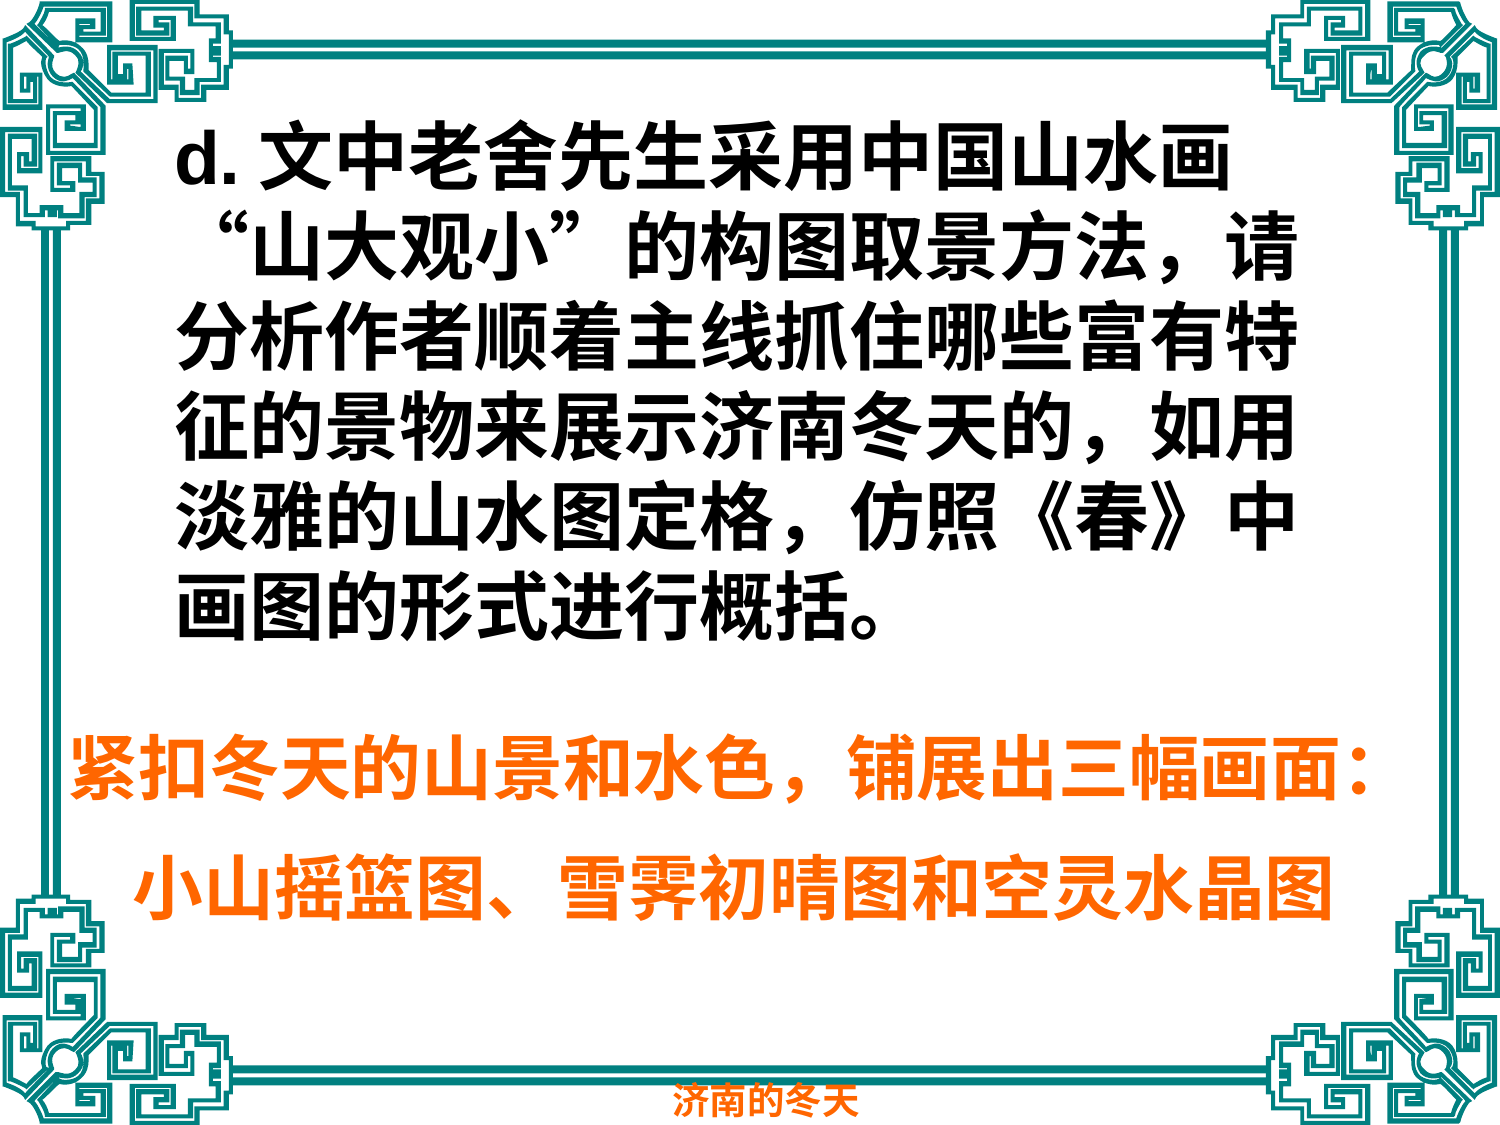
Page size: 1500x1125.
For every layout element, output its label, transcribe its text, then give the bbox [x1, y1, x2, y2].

text_box d.文中老舍先生采用中国山水画“山大观小”的构图取景方法，请分析作者顺着主线抓住哪些富有特征的景物来展示济南冬天的，如用淡雅的山水图定格，仿照《春》中画图的形式进行概括。 [159, 101, 1376, 657]
text_box 紧扣冬天的山景和水色，铺展出三幅画面： 小山摇篮图、雪霁初晴图和空灵水晶图 [53, 716, 1465, 937]
